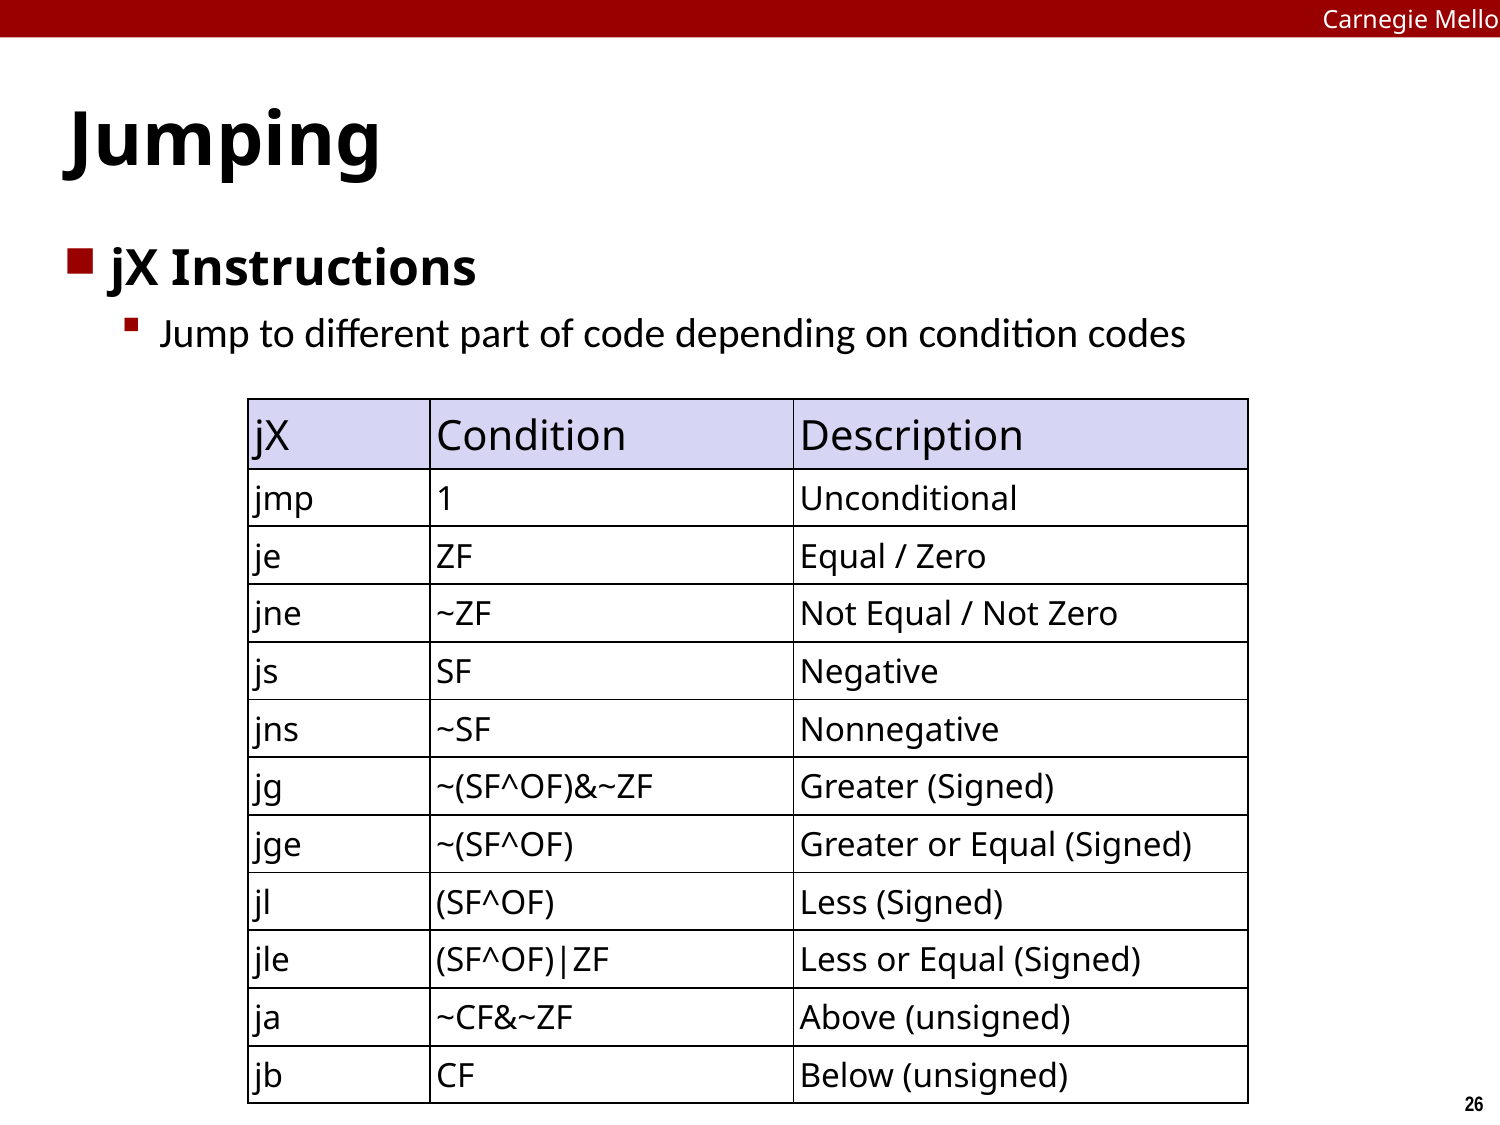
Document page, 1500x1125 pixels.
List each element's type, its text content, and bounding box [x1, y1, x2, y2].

table_cell ~SF [431, 700, 793, 756]
table_cell Above (unsigned) [794, 989, 1247, 1045]
table_cell jl [249, 873, 429, 929]
table_cell ~(SF^OF) [431, 816, 793, 872]
table_cell Less (Signed) [794, 873, 1247, 929]
table_cell je [249, 527, 429, 583]
table_cell jle [249, 931, 429, 987]
table_cell Less or Equal (Signed) [794, 931, 1247, 987]
table_header Description [794, 400, 1247, 468]
table_cell SF [431, 643, 793, 699]
table_cell jg [249, 758, 429, 814]
table_cell ZF [431, 527, 793, 583]
table_cell Nonnegative [794, 700, 1247, 756]
list jX Instructions Jump to different part of code depending on condition codes [62, 228, 1438, 372]
text_box [0, 0, 1500, 38]
table_cell js [249, 643, 429, 699]
table_cell jb [249, 1047, 429, 1102]
table_cell Greater (Signed) [794, 758, 1247, 814]
table_header jX [249, 400, 429, 468]
table_cell Not Equal / Not Zero [794, 585, 1247, 641]
table_cell Greater or Equal (Signed) [794, 816, 1247, 872]
table_cell (SF^OF)|ZF [431, 931, 793, 987]
table_cell ~(SF^OF)&~ZF [431, 758, 793, 814]
table_cell jge [249, 816, 429, 872]
table_cell ja [249, 989, 429, 1045]
table_cell jmp [249, 470, 429, 525]
title Jumping [62, 41, 1438, 228]
table_cell Unconditional [794, 470, 1247, 525]
table_cell jne [249, 585, 429, 641]
table_header Condition [431, 400, 793, 468]
table_cell jns [249, 700, 429, 756]
table_cell 1 [431, 470, 793, 525]
table_cell (SF^OF) [431, 873, 793, 929]
table_cell ~ZF [431, 585, 793, 641]
table_cell Negative [794, 643, 1247, 699]
table_cell Equal / Zero [794, 527, 1247, 583]
text_box Carnegie Mellon [1322, 3, 1500, 33]
table_cell CF [431, 1047, 793, 1102]
table_cell ~CF&~ZF [431, 989, 793, 1045]
table_cell Below (unsigned) [794, 1047, 1247, 1102]
